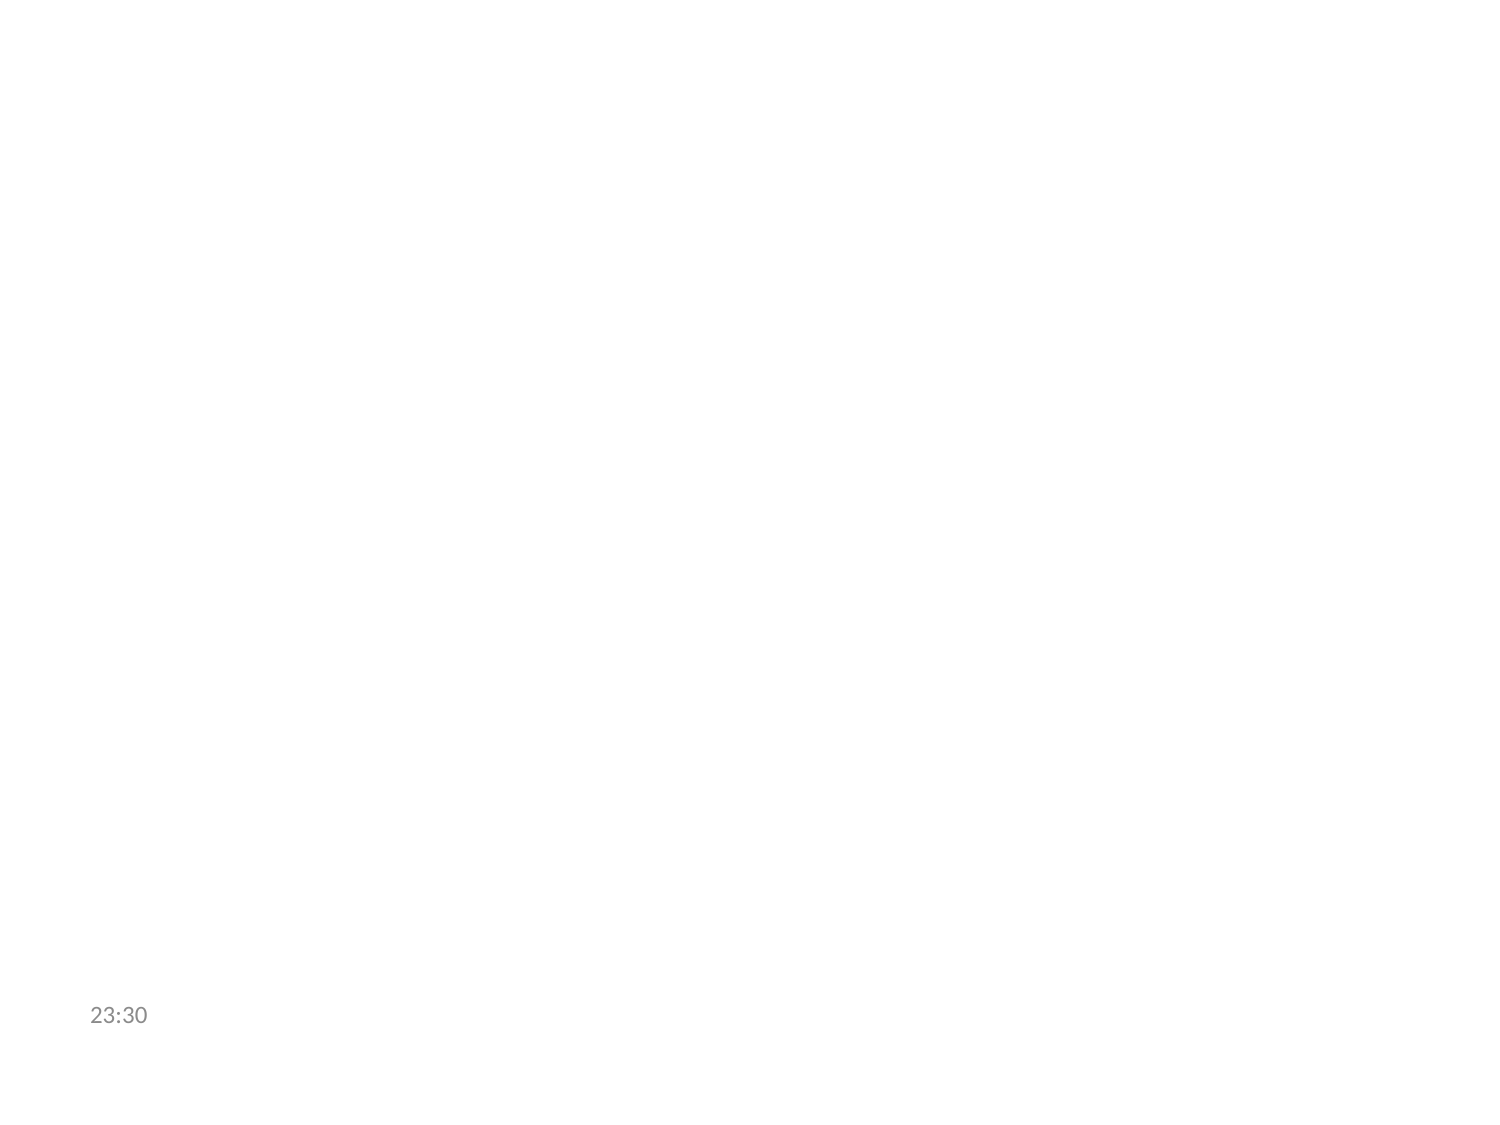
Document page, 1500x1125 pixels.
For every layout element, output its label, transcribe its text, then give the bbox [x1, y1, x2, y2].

text_box 15:35 [75, 983, 425, 1044]
